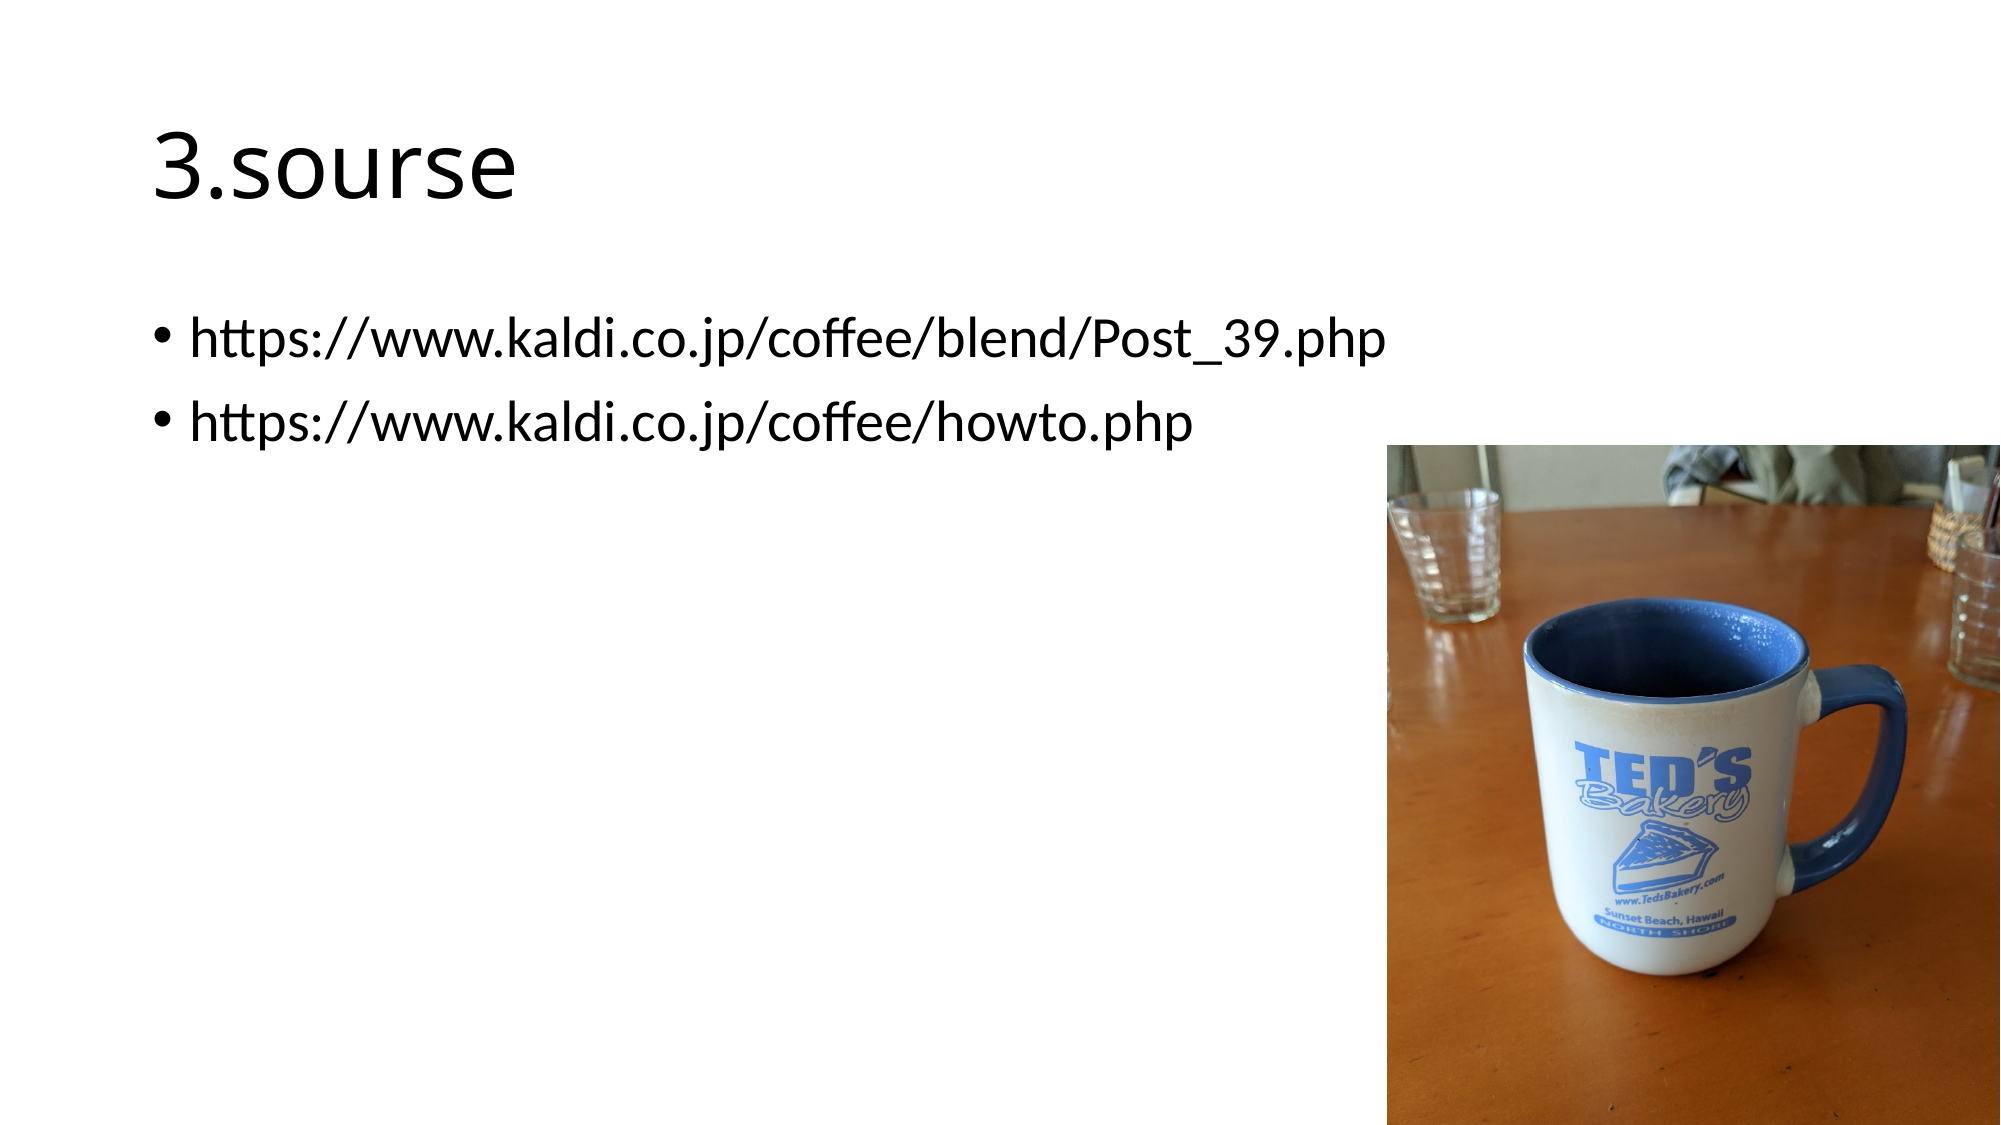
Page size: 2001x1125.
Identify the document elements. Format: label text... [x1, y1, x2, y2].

list https://www.kaldi.co.jp/coffee/blend/Post_39.php https://www.kaldi.co.jp/coffee/howto.php [137, 299, 1863, 1014]
picture [1387, 445, 2000, 1125]
title 3.sourse [137, 59, 1863, 278]
